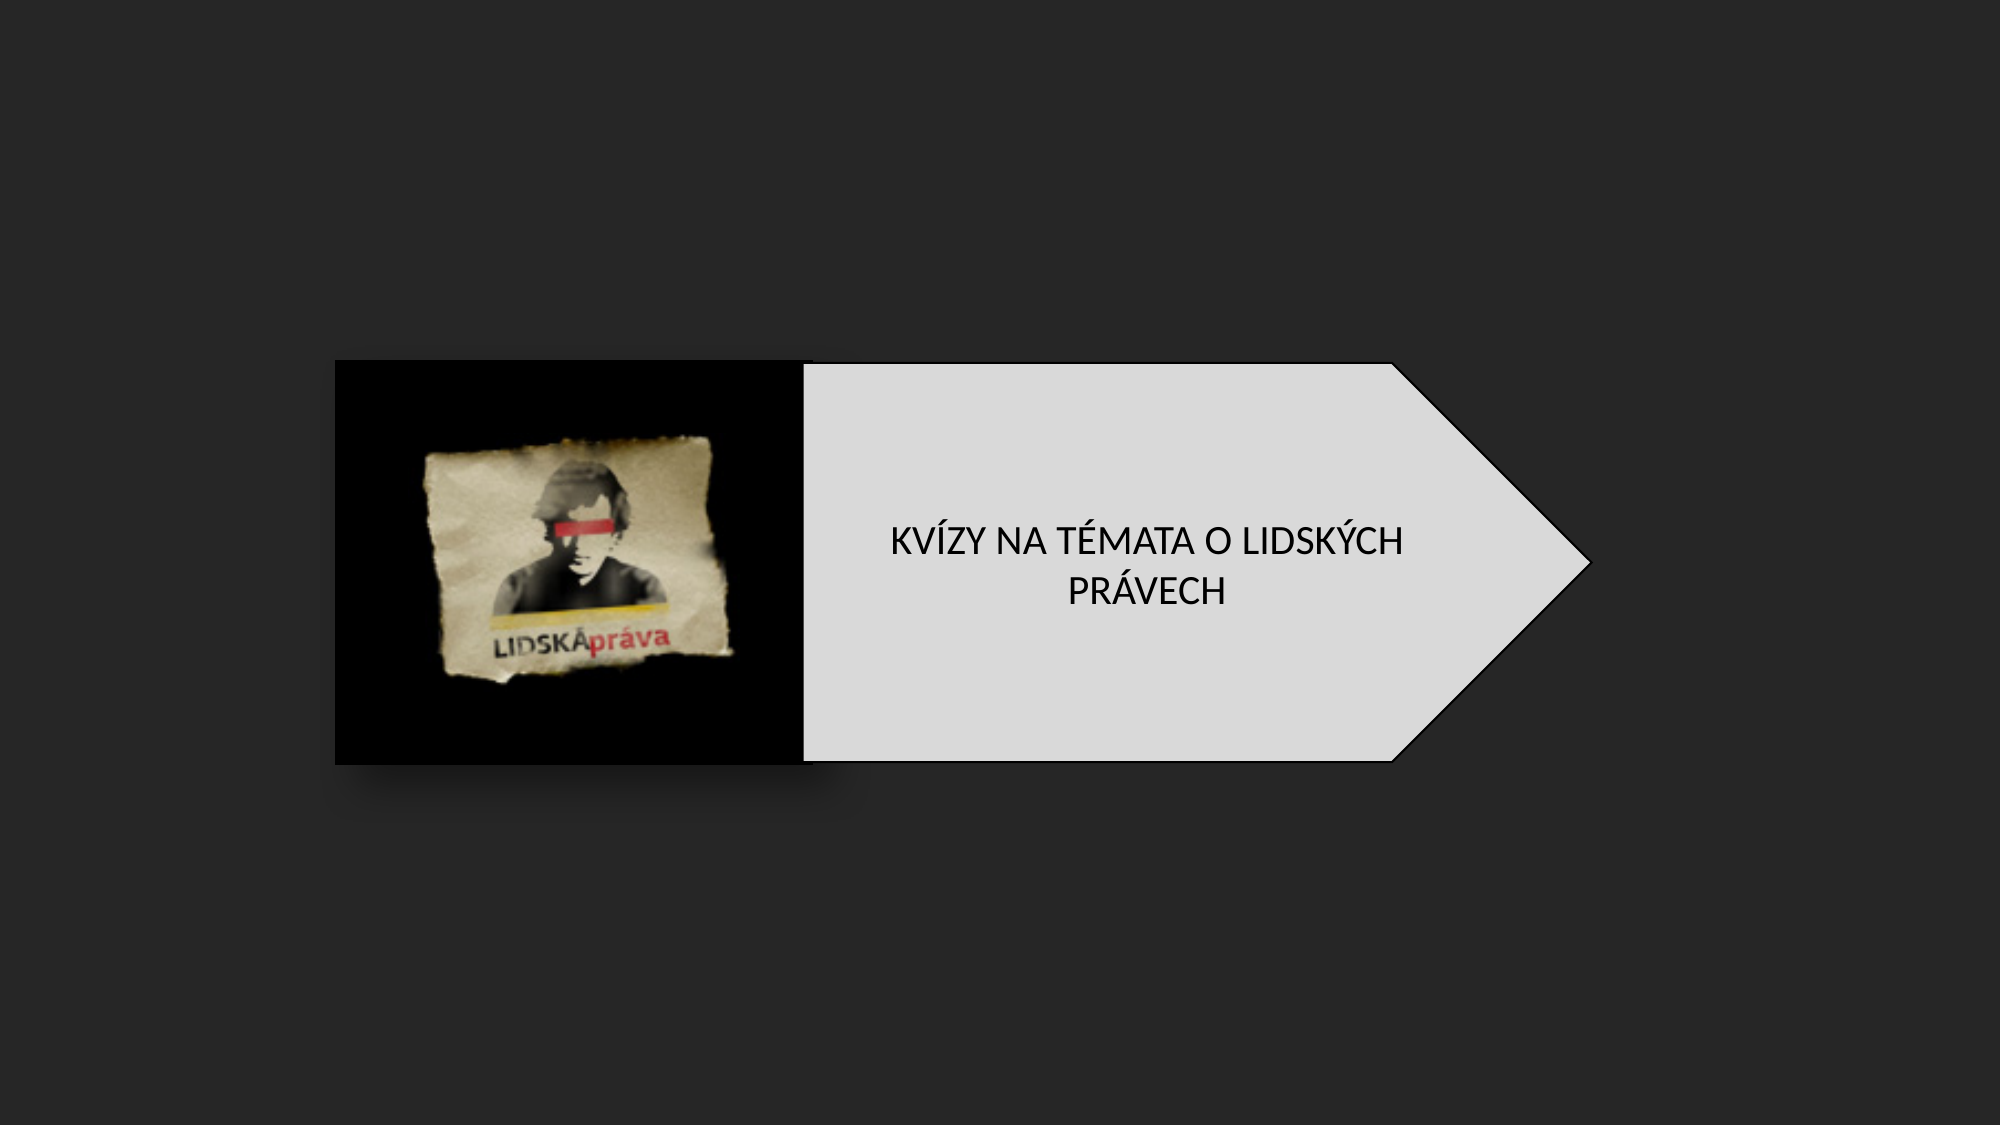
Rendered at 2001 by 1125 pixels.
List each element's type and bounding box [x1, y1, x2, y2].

text_box [408, 362, 1592, 763]
